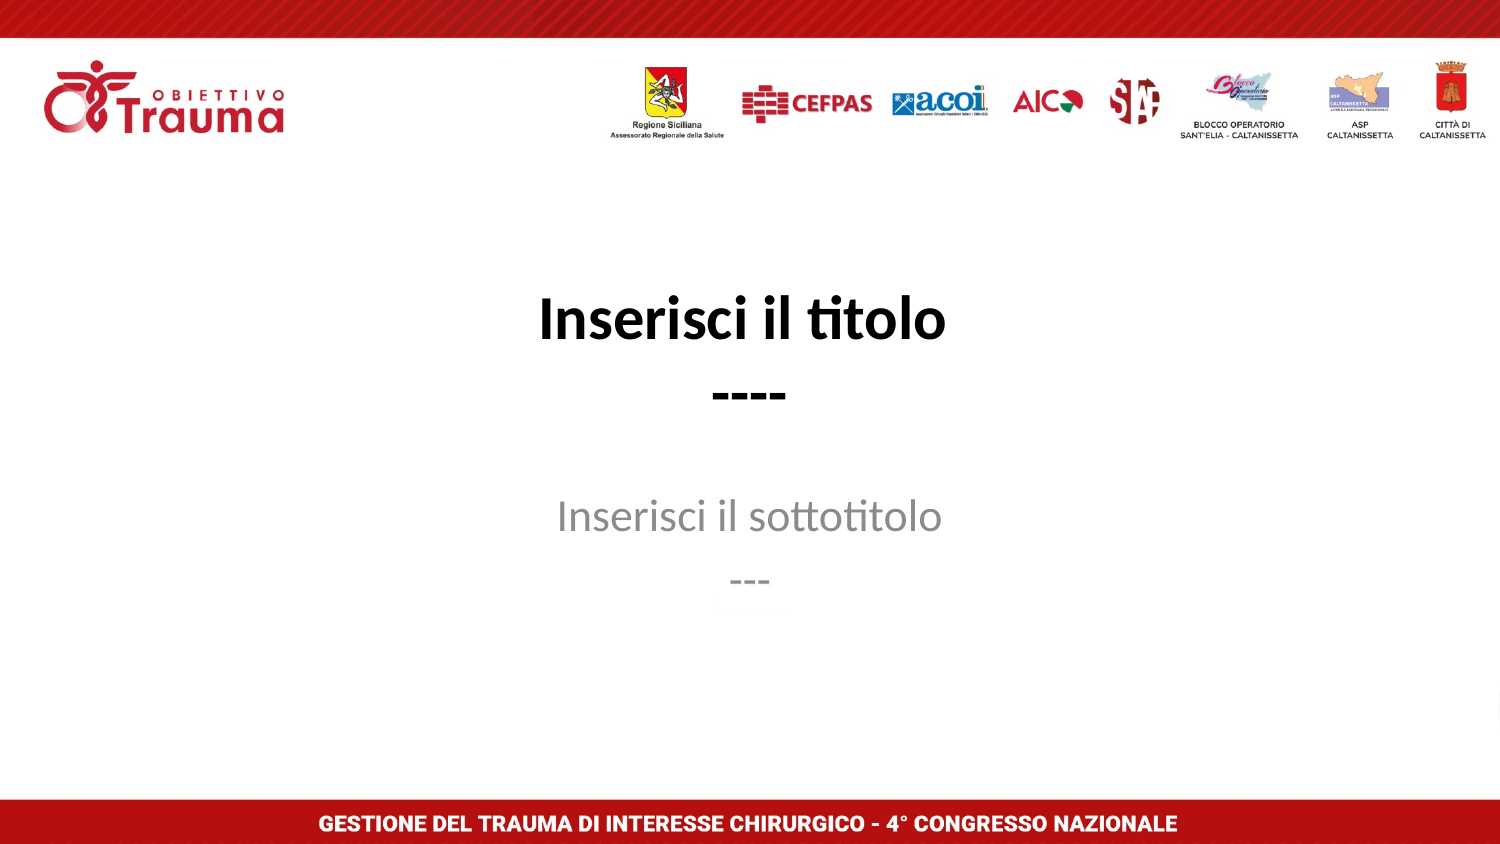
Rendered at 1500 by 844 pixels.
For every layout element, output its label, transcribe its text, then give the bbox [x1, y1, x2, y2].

subtitle Inserisci il sottotitolo --- [225, 478, 1275, 694]
title Inserisci il titolo ---- [112, 262, 1388, 443]
picture [0, 0, 1500, 844]
